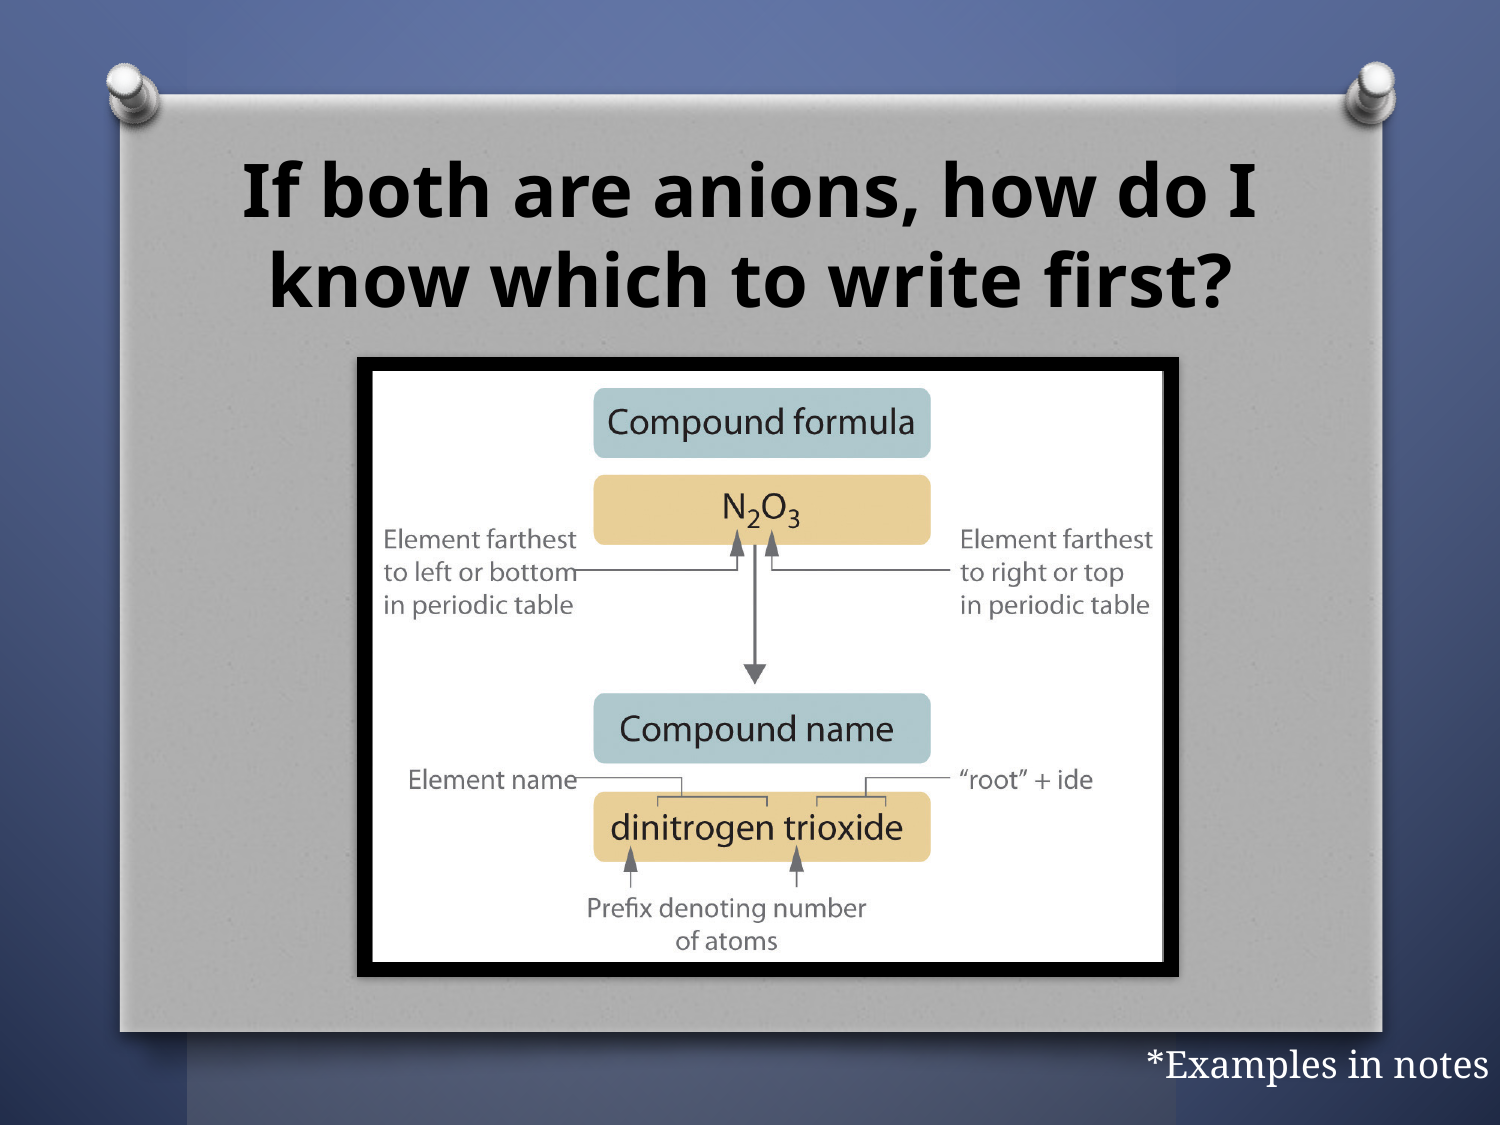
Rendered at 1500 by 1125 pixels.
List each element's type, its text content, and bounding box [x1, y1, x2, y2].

picture [75, 29, 198, 153]
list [371, 371, 1165, 963]
title If both are anions, how do I know which to write first? [179, 134, 1323, 332]
text_box *Examples in notes [1131, 1034, 1500, 1094]
picture [1317, 35, 1439, 156]
